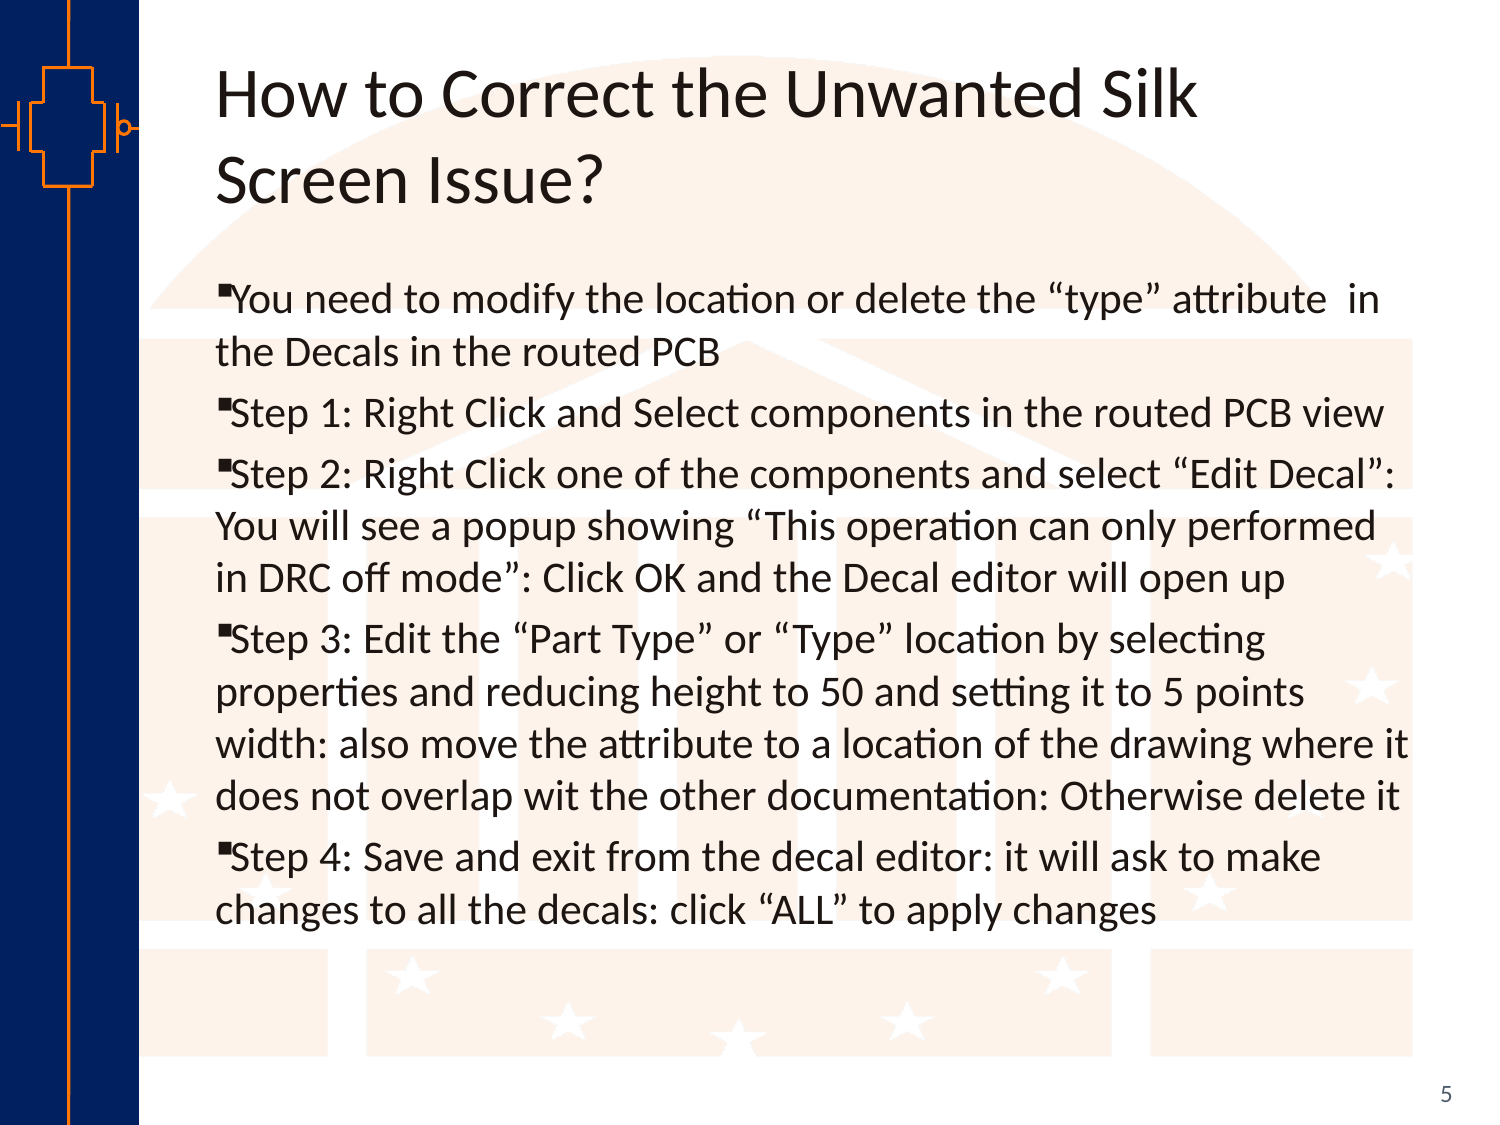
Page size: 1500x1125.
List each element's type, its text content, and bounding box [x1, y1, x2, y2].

title How to Correct the Unwanted Silk Screen Issue? [200, 37, 1388, 225]
slide_number 5 [1425, 1062, 1488, 1123]
list You need to modify the location or delete the “type” attribute in the Decals in the routed PCB Step 1: Right Click and Select components in the routed PCB view Step 2: Right Click one of the components and select “Edit Decal”: You will see a popup showing “This operation can only performed in DRC off mode”: Click OK and the Decal editor will open up Step 3: Edit the “Part Type” or “Type” location by selecting properties and reducing height to 50 and setting it to 5 points width: also move the attribute to a location of the drawing where it does not overlap wit the other documentation: Otherwise delete it Step 4: Save and exit from the decal editor: it will ask to make changes to all the decals: click “ALL” to apply changes [200, 262, 1425, 988]
